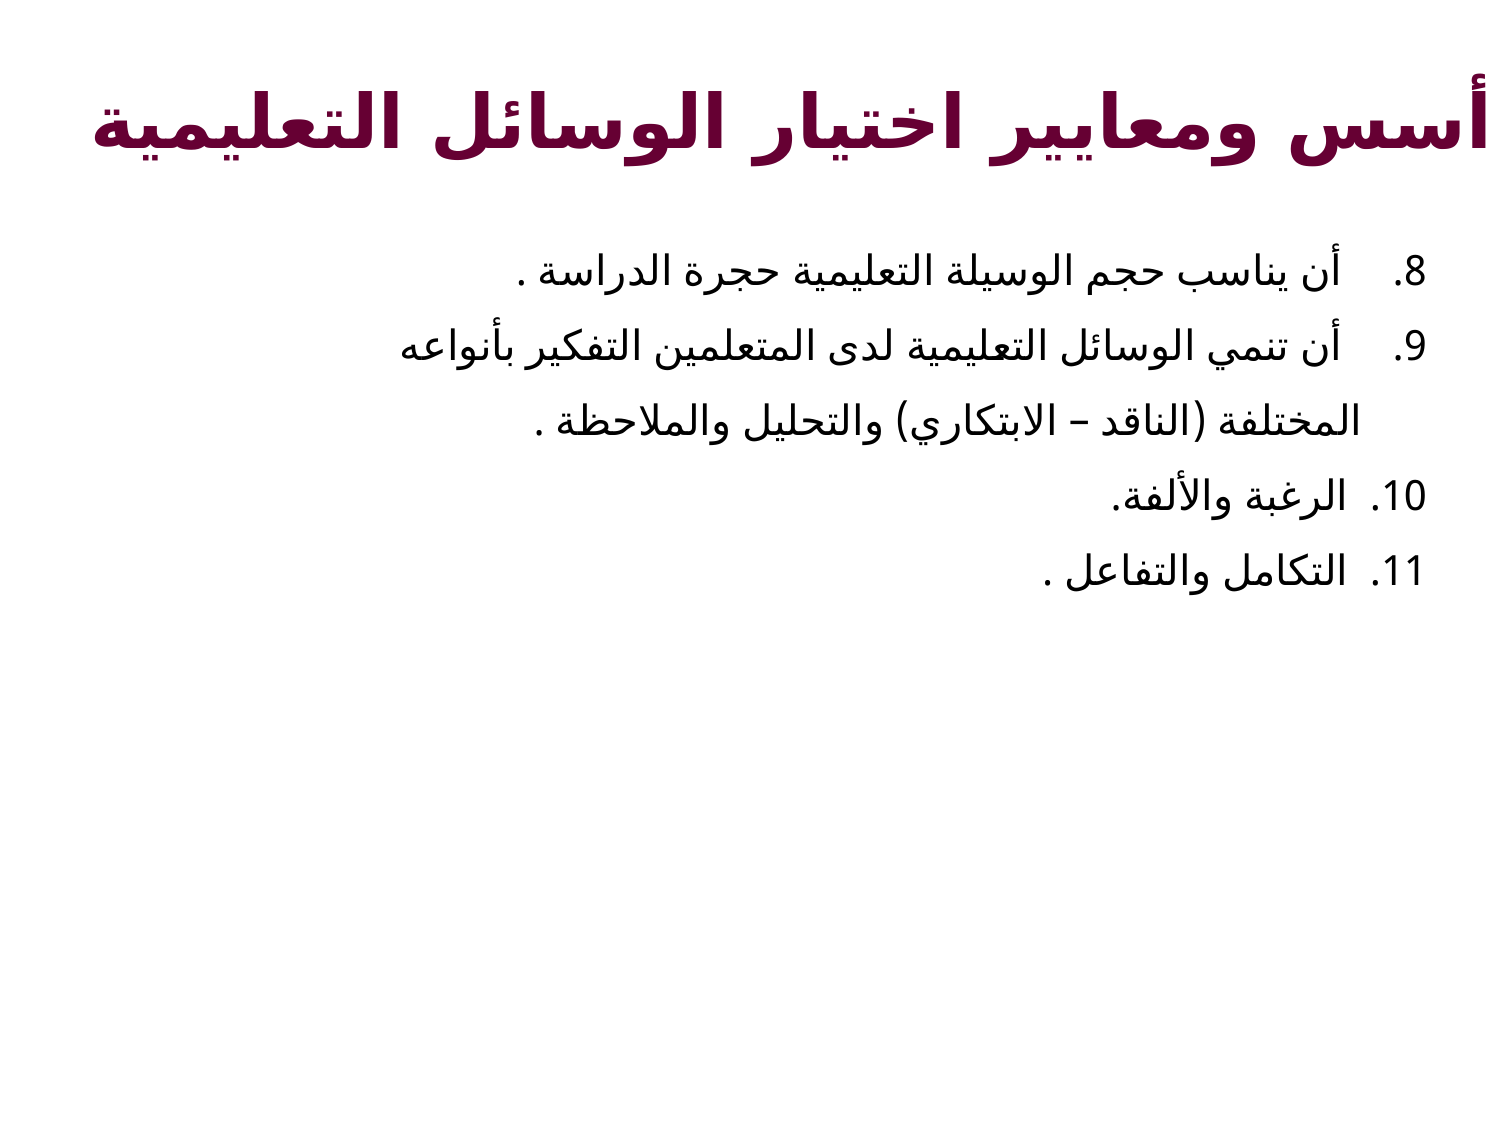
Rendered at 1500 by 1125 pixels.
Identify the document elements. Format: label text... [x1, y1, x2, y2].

text_box أسس ومعايير اختيار الوسائل التعليمية [75, 66, 1500, 172]
text_box أن يناسب حجم الوسيلة التعليمية حجرة الدراسة . أن تنمي الوسائل التعليمية لدى المتعلمين التفكير بأنواعه المختلفة (الناقد – الابتكاري) والتحليل والملاحظة . 10. الرغبة والألفة. 11. التكامل والتفاعل . [46, 210, 1442, 985]
